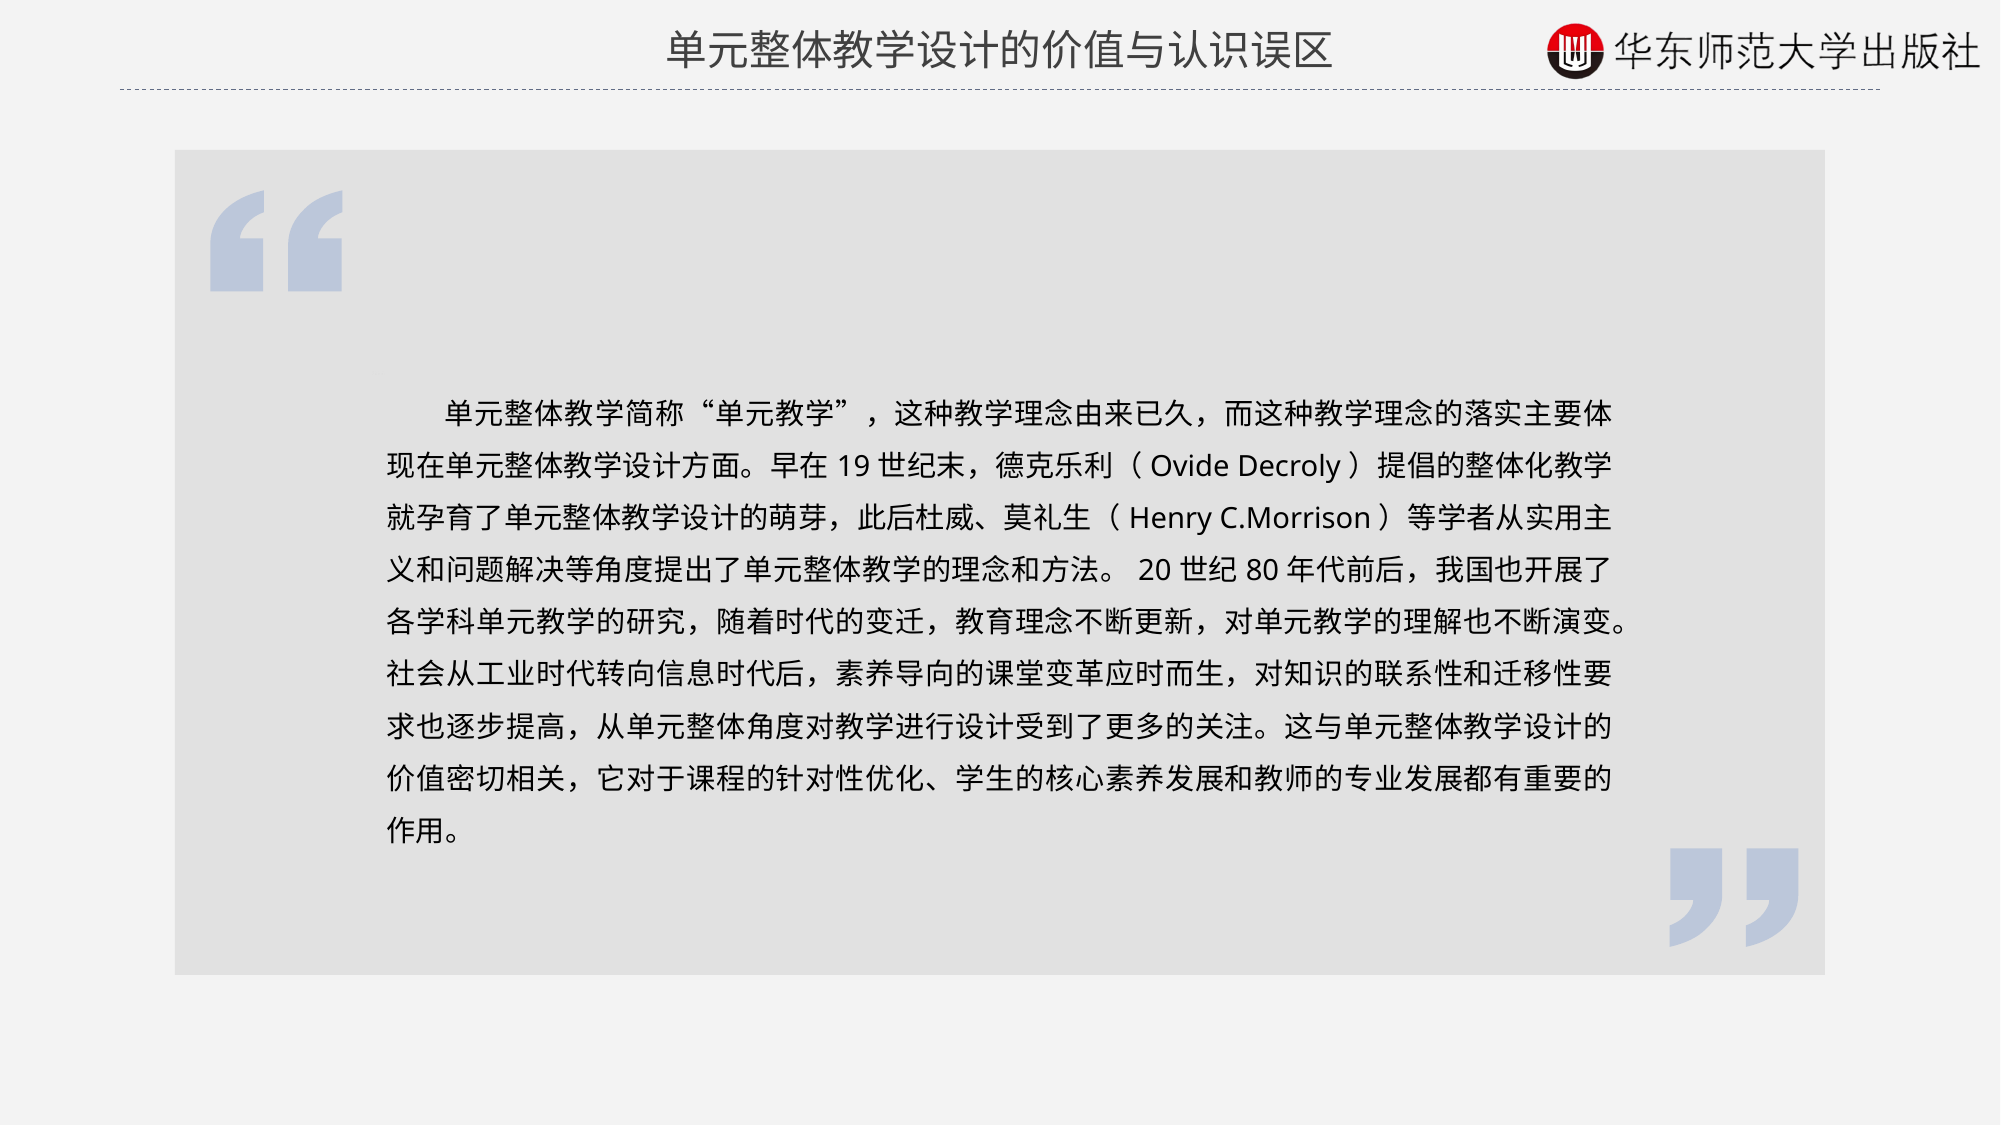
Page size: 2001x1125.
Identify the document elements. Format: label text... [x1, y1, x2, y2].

text_box [209, 189, 265, 293]
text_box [1536, 13, 1989, 83]
text_box [287, 189, 344, 293]
text_box [1668, 847, 1724, 949]
text_box [174, 149, 1826, 976]
text_box 单元整体教学简称“单元教学”，这种教学理念由来已久，而这种教学理念的落实主要体现在单元整体教学设计方面。早在19世纪末，德克乐利（Ovide Decroly）提倡的整体化教学就孕育了单元整体教学设计的萌芽，此后杜威、莫礼生（Henry C.Morrison）等学者从实用主义和问题解决等角度提出了单元整体教学的理念和方法。20世纪80年代前后，我国也开展了各学科单元教学的研究，随着时代的变迁，教育理念不断更新，对单元教学的理解也不断演变。社会从工业时代转向信息时代后，素养导向的课堂变革应时而生，对知识的联系性和迁移性要求也逐步提高，从单元整体角度对教学进行设计受到了更多的关注。这与单元整体教学设计的价值密切相关，它对于课程的针对性优化、学生的核心素养发展和教师的专业发展都有重要的作用。 [371, 370, 1629, 855]
text_box [1744, 847, 1800, 949]
text_box 单元整体教学设计的价值与认识误区 [619, 23, 1381, 74]
